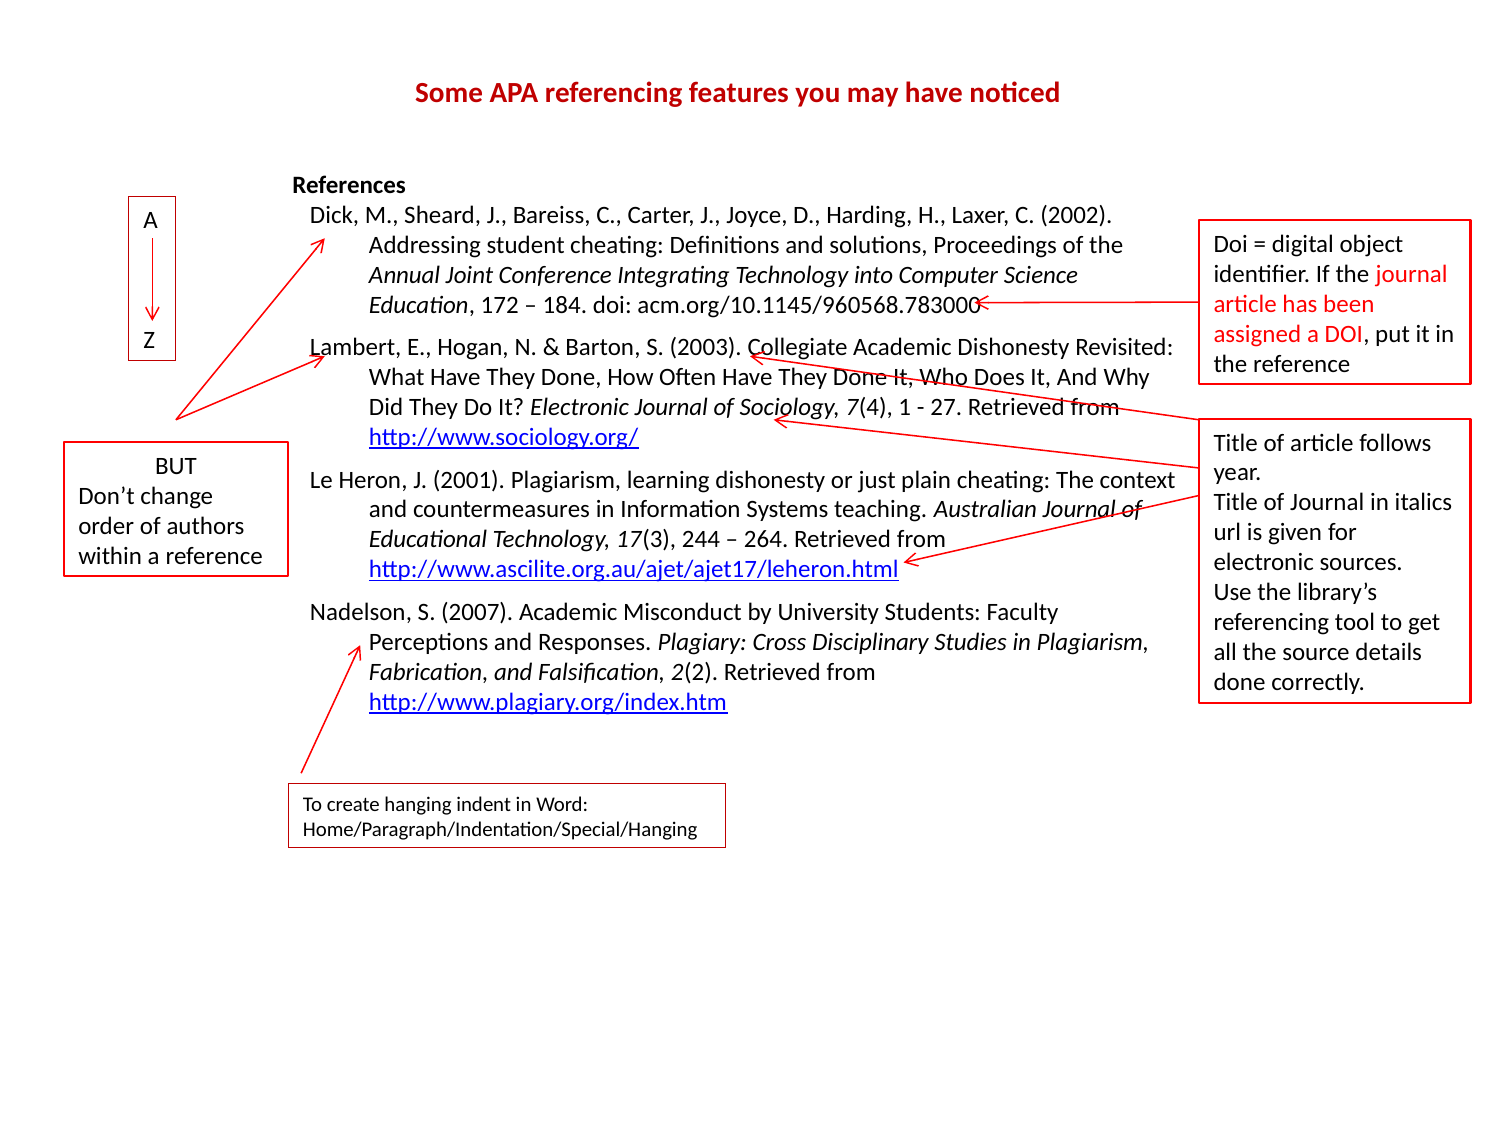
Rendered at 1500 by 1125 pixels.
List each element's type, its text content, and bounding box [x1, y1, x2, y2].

text_box A Z [128, 196, 176, 361]
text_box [749, 355, 1200, 420]
text_box BUT Don’t change order of authors within a reference [63, 441, 289, 577]
text_box To create hanging indent in Word: Home/Paragraph/Indentation/Special/Hanging [288, 783, 726, 848]
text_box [974, 293, 1199, 303]
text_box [175, 355, 325, 420]
text_box Some APA referencing features you may have noticed References Dick, M., Sheard, J., Bareiss, C., Carter, J., Joyce, D., Harding, H., Laxer, C. (2002). Addressing student cheating: Definitions and solutions, Proceedings of the Annual Joint Conference Integrating Technology into Computer Science Education, 172 – 184. doi: acm.org/10.1145/960568.783000 Lambert, E., Hogan, N. & Barton, S. (2003). Collegiate Academic Dishonesty Revisited: What Have They Done, How Often Have They Done It, Who Does It, And Why Did They Do It? Electronic Journal of Sociology, 7(4), 1 - 27. Retrieved from http://www.sociology.org/ Le Heron, J. (2001). Plagiarism, learning dishonesty or just plain cheating: The context and countermeasures in Information Systems teaching. Australian Journal of Educational Technology, 17(3), 244 – 264. Retrieved from http://www.ascilite.org.au/ajet/ajet17/leheron.html Nadelson, S. (2007). Academic Misconduct by University Students: Faculty Perceptions and Responses. Plagiary: Cross Disciplinary Studies in Plagiarism, Fabrication, and Falsification, 2(2). Retrieved from http://www.plagiary.org/index.htm [277, 66, 1199, 765]
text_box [903, 495, 1200, 563]
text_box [773, 419, 1200, 469]
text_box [175, 237, 325, 355]
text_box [300, 644, 361, 774]
text_box Title of article follows year. Title of Journal in italics url is given for electronic sources. Use the library’s referencing tool to get all the source details done correctly. [1198, 418, 1471, 703]
text_box Doi = digital object identifier. If the journal article has been assigned a DOI, put it in the reference [1198, 219, 1471, 385]
